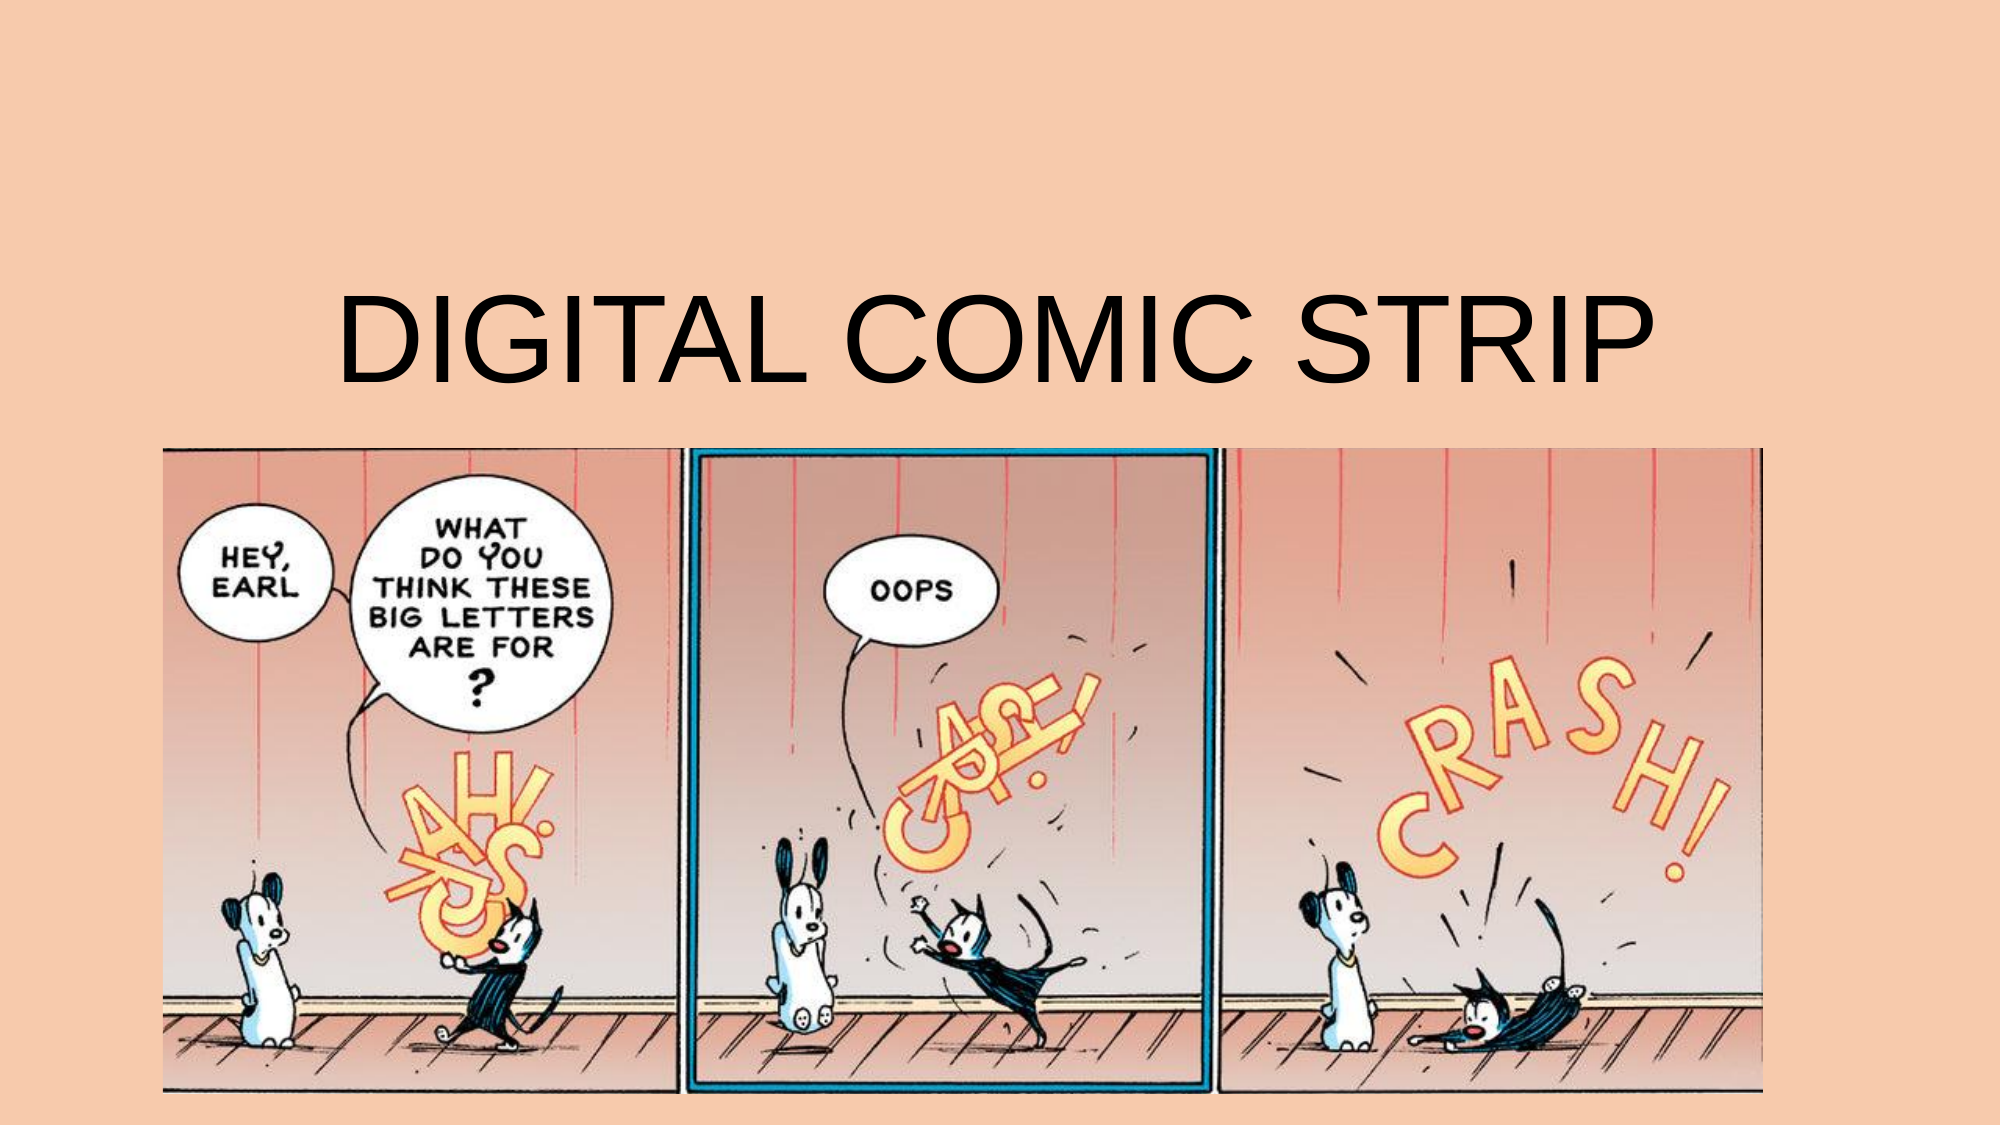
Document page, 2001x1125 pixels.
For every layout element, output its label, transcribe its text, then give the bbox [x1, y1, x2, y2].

picture [1004, 448, 1089, 452]
title DIGITAL COMIC STRIP [232, 145, 1763, 418]
picture [952, 448, 1000, 453]
picture [162, 448, 1764, 1095]
picture [904, 448, 949, 453]
